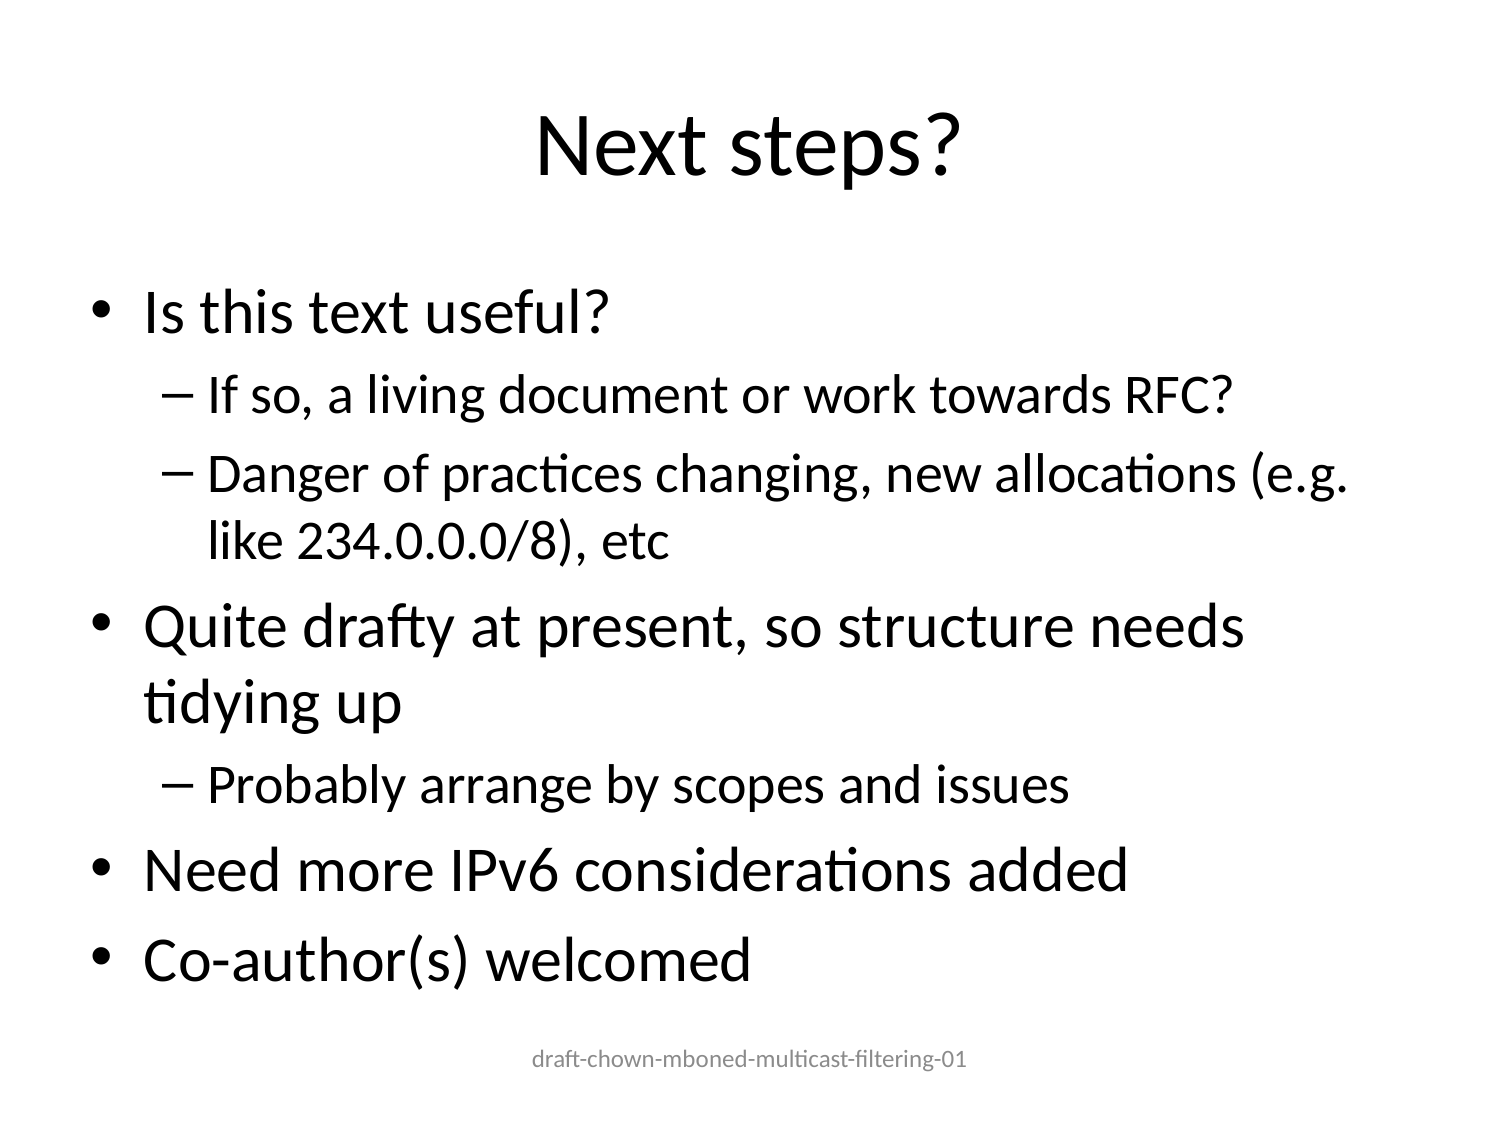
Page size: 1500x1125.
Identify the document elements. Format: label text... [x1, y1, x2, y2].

footer draft-chown-mboned-multicast-filtering-01 [512, 1042, 988, 1103]
list Is this text useful? If so, a living document or work towards RFC? Danger of practices changing, new allocations (e.g. like 234.0.0.0/8), etc Quite drafty at present, so structure needs tidying up Probably arrange by scopes and issues Need more IPv6 considerations added Co-author(s) welcomed [75, 262, 1425, 1005]
title Next steps? [75, 45, 1425, 233]
